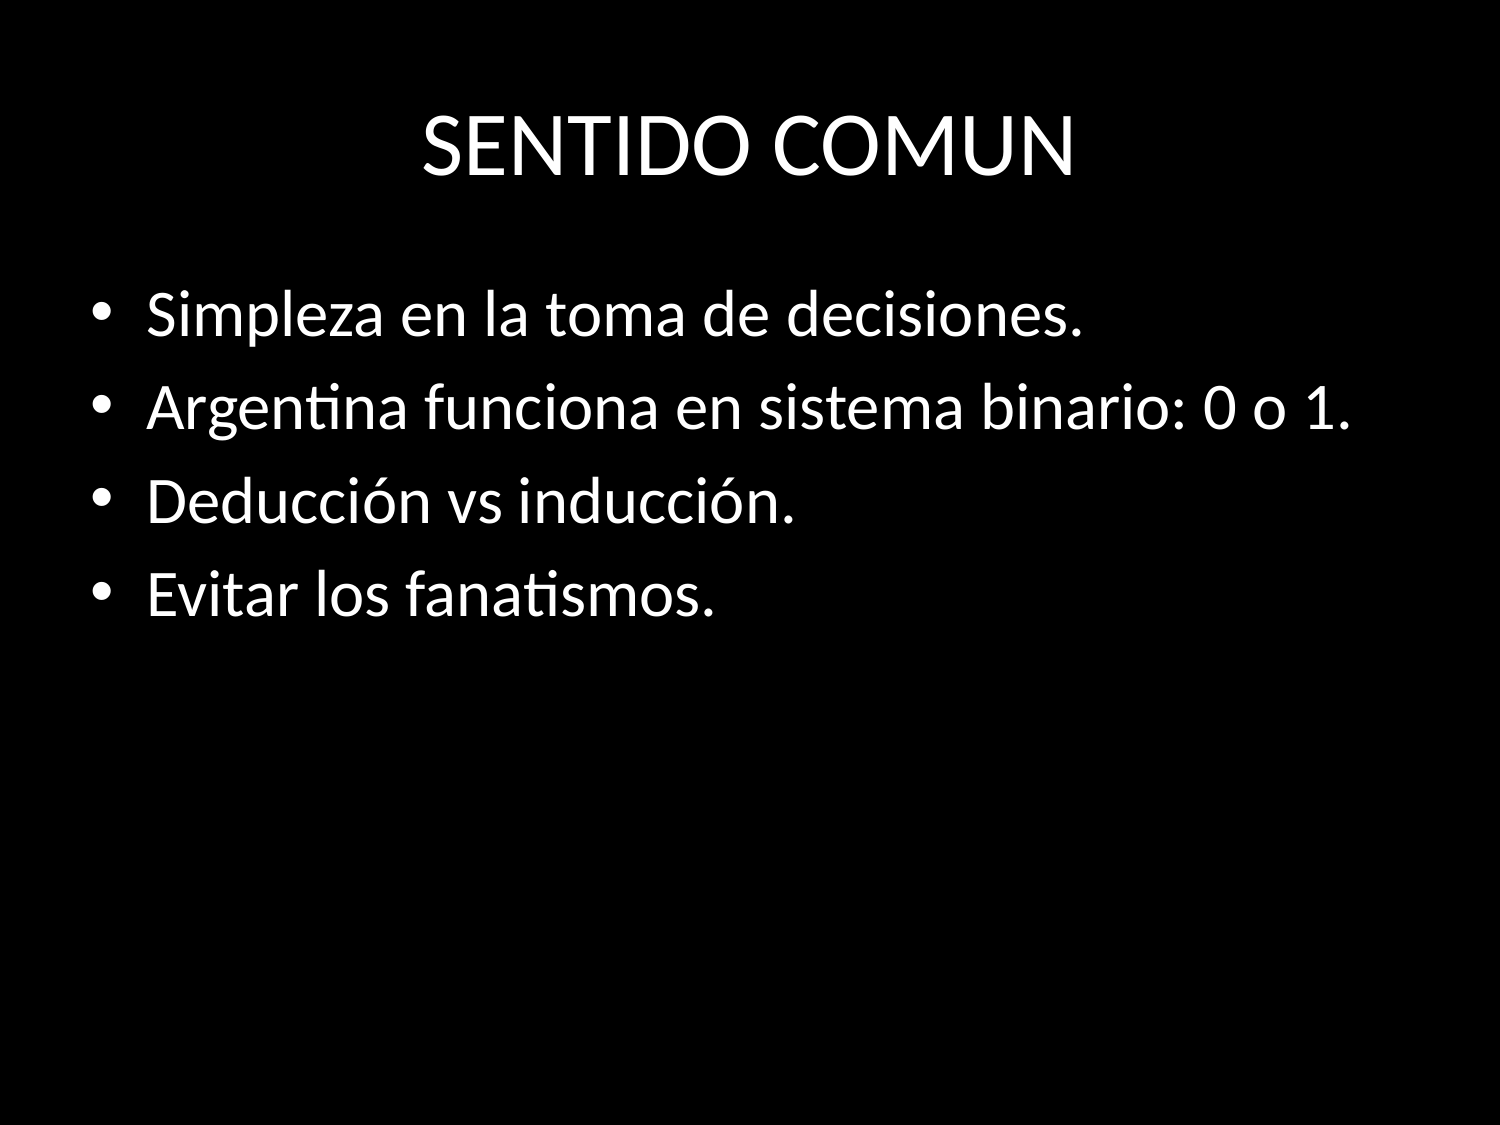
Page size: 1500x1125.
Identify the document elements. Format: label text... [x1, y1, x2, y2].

title SENTIDO COMUN [75, 45, 1425, 233]
list Simpleza en la toma de decisiones. Argentina funciona en sistema binario: 0 o 1. Deducción vs inducción. Evitar los fanatismos. [75, 262, 1425, 1005]
